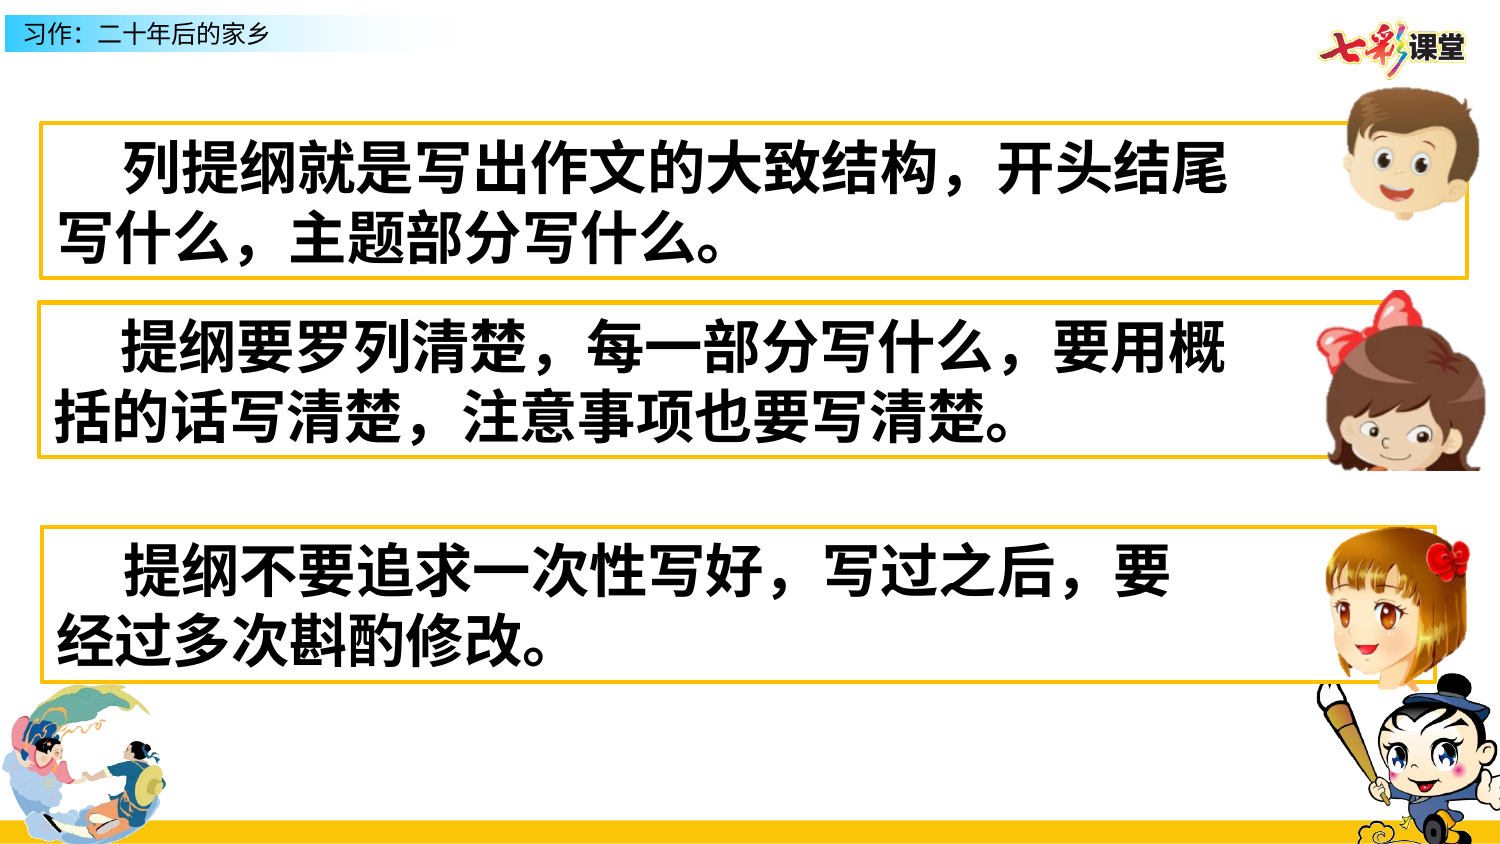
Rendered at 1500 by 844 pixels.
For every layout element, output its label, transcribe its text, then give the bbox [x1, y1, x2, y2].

picture [0, 667, 187, 844]
picture [1316, 526, 1500, 844]
text_box 提纲要罗列清楚，每一部分写什么，要用概 括的话写清楚，注意事项也要写清楚。 [37, 300, 1301, 459]
picture [1302, 20, 1500, 472]
text_box 提纲不要追求一次性写好，写过之后，要 经过多次斟酌修改。 [40, 525, 1320, 684]
text_box 列提纲就是写出作文的大致结构，开头结尾 写什么，主题部分写什么。 [39, 121, 1297, 280]
